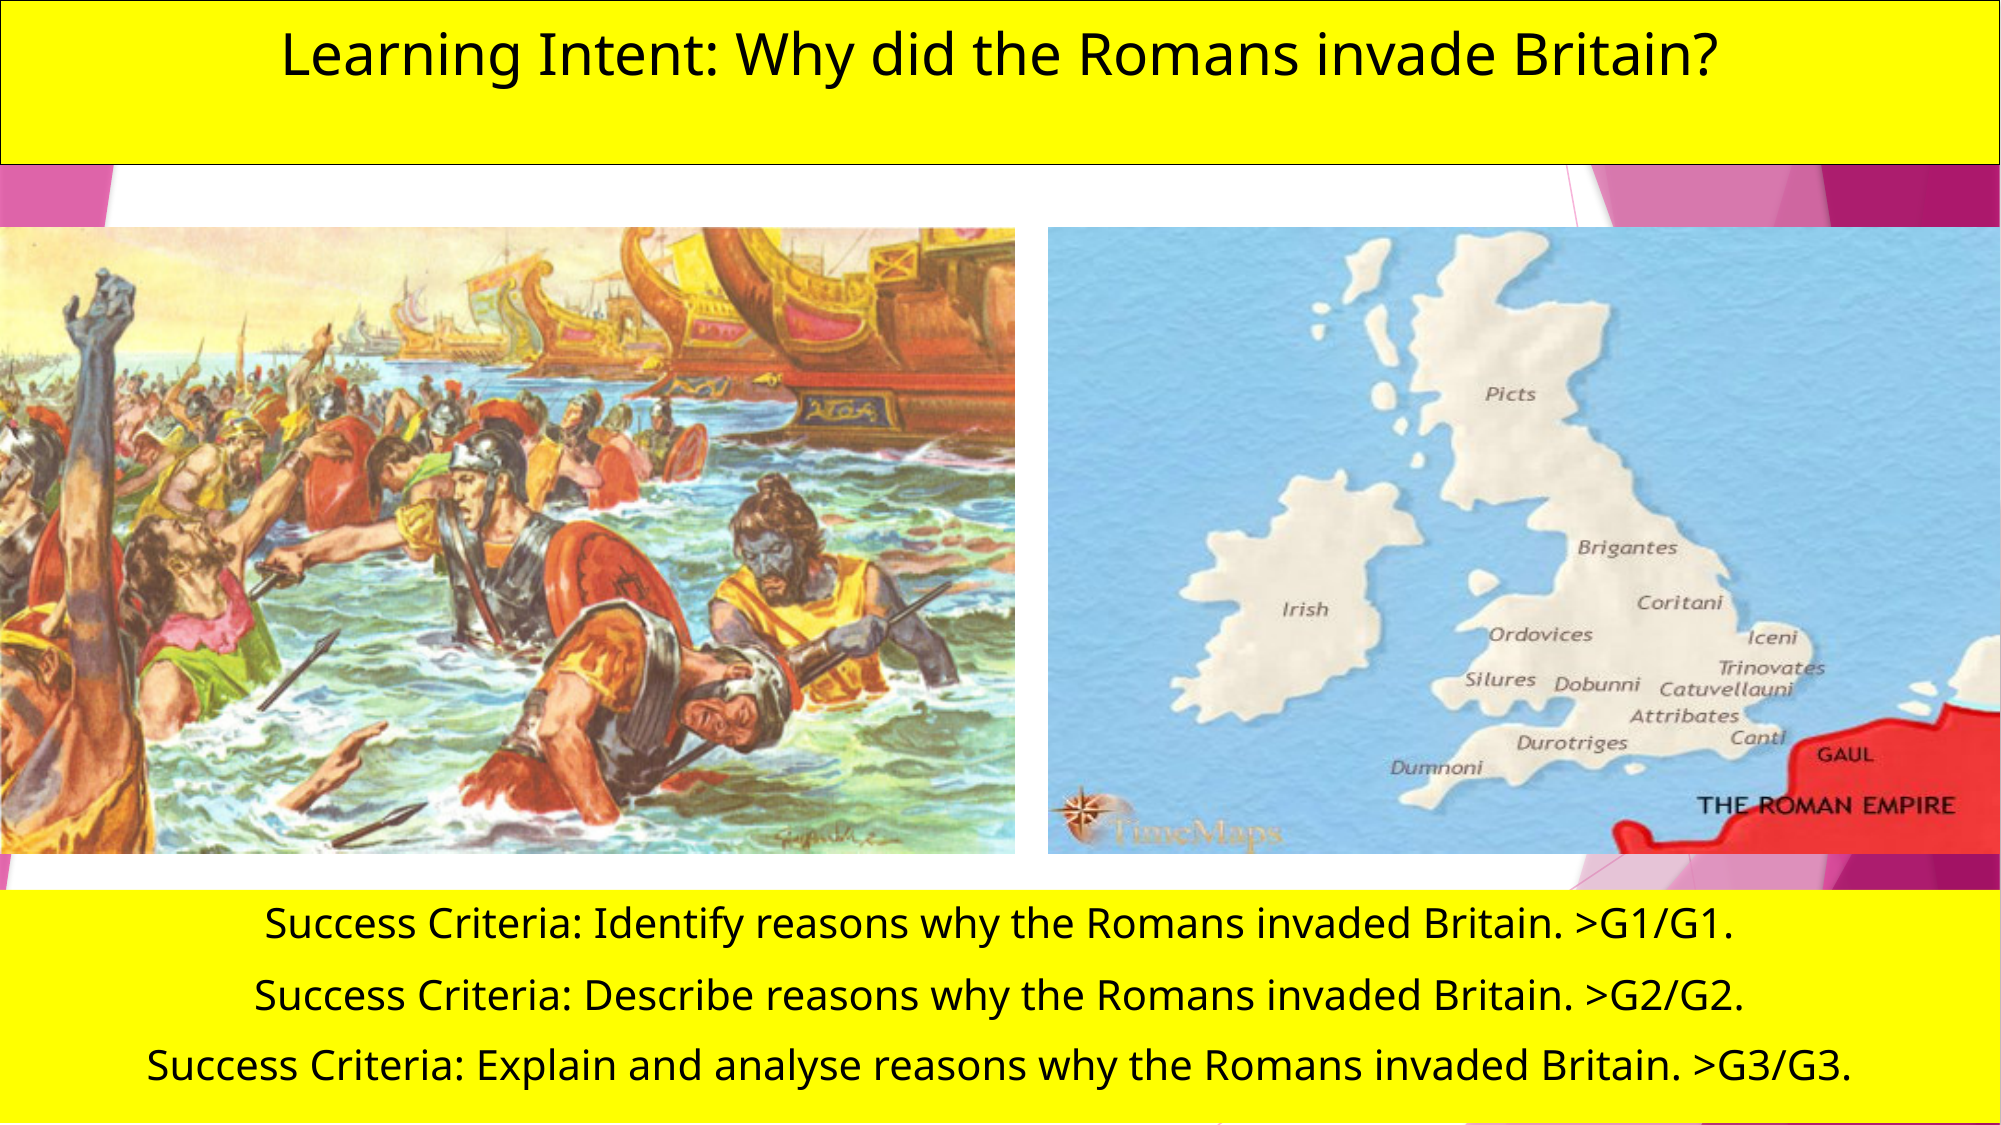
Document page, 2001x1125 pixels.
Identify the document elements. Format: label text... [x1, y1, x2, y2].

title Learning Intent: Why did the Romans invade Britain? [0, 0, 2000, 165]
picture [1047, 226, 2000, 855]
picture [0, 226, 1016, 855]
subtitle Success Criteria: Identify reasons why the Romans invaded Britain. >G1/G1. Success Criteria: Describe reasons why the Romans invaded Britain. >G2/G2. Success Criteria: Explain and analyse reasons why the Romans invaded Britain. >G3/G3. [0, 889, 2000, 1123]
